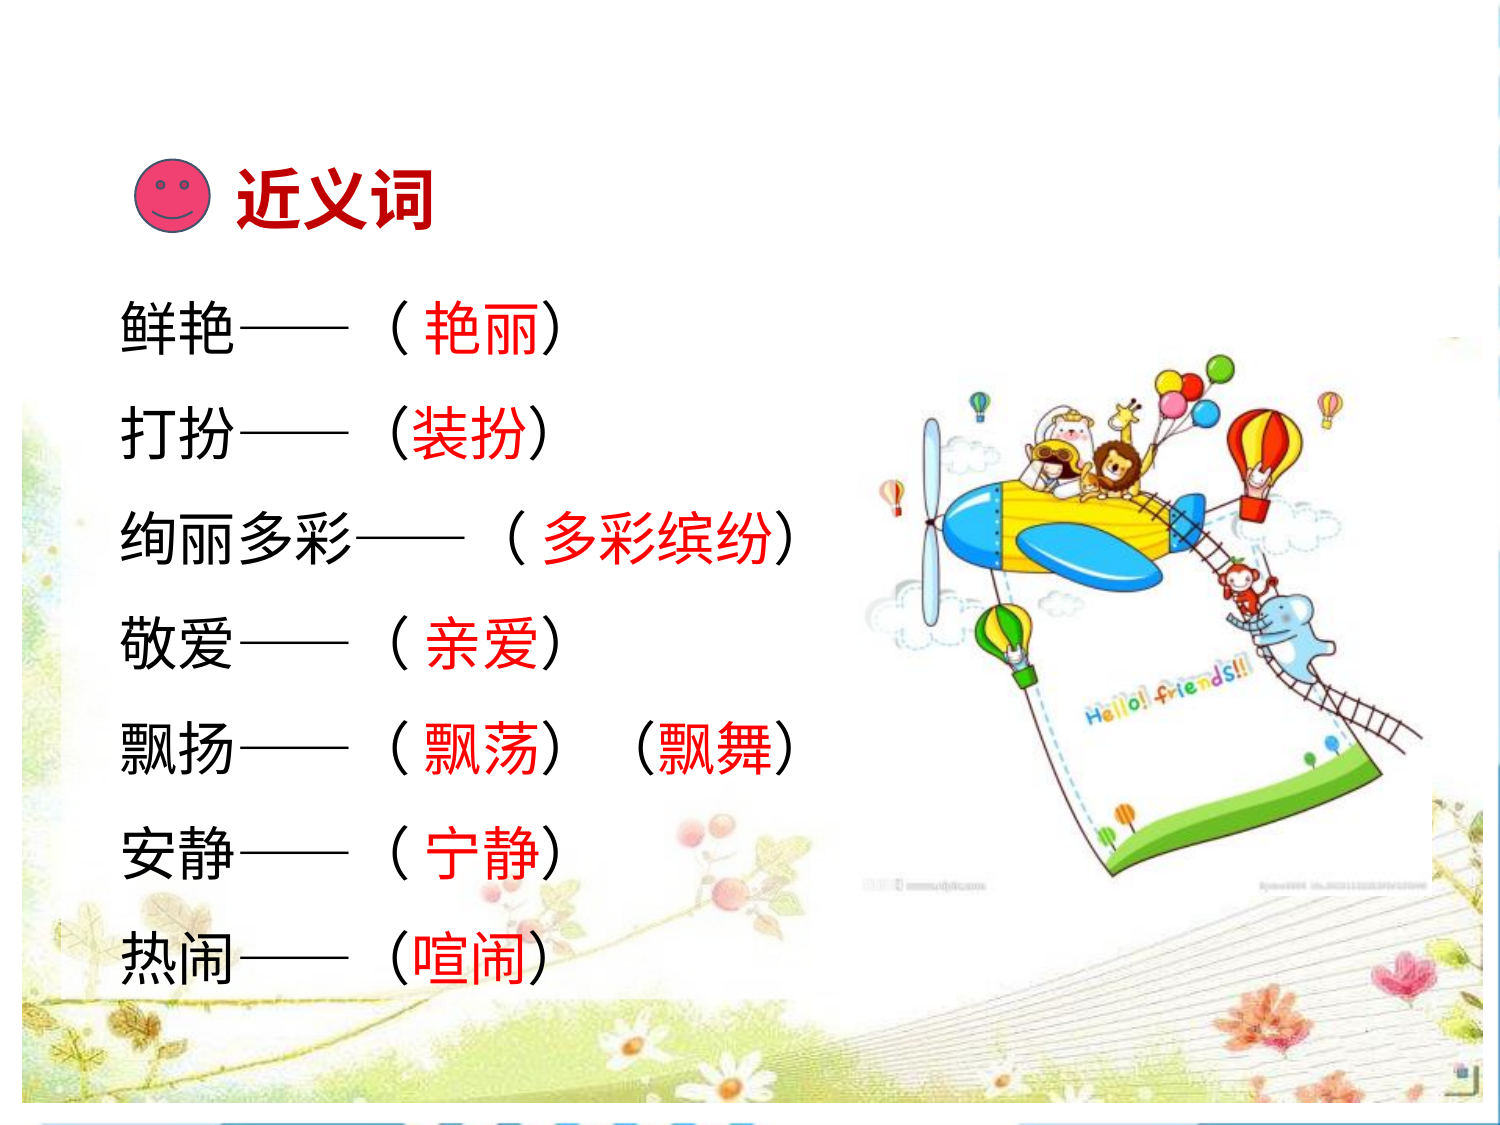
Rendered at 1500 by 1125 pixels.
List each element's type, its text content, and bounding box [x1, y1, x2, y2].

list 近义词 [103, 159, 1397, 288]
picture [0, 0, 1500, 1125]
text_box 鲜艳——（ 艳丽） 打扮——（装扮） 绚丽多彩——（ 多彩缤纷） 敬爱——（ 亲爱） 飘扬——（ 飘荡）（飘舞） 安静——（ 宁静） 热闹——（喧闹） [61, 249, 896, 337]
text_box [135, 159, 210, 232]
